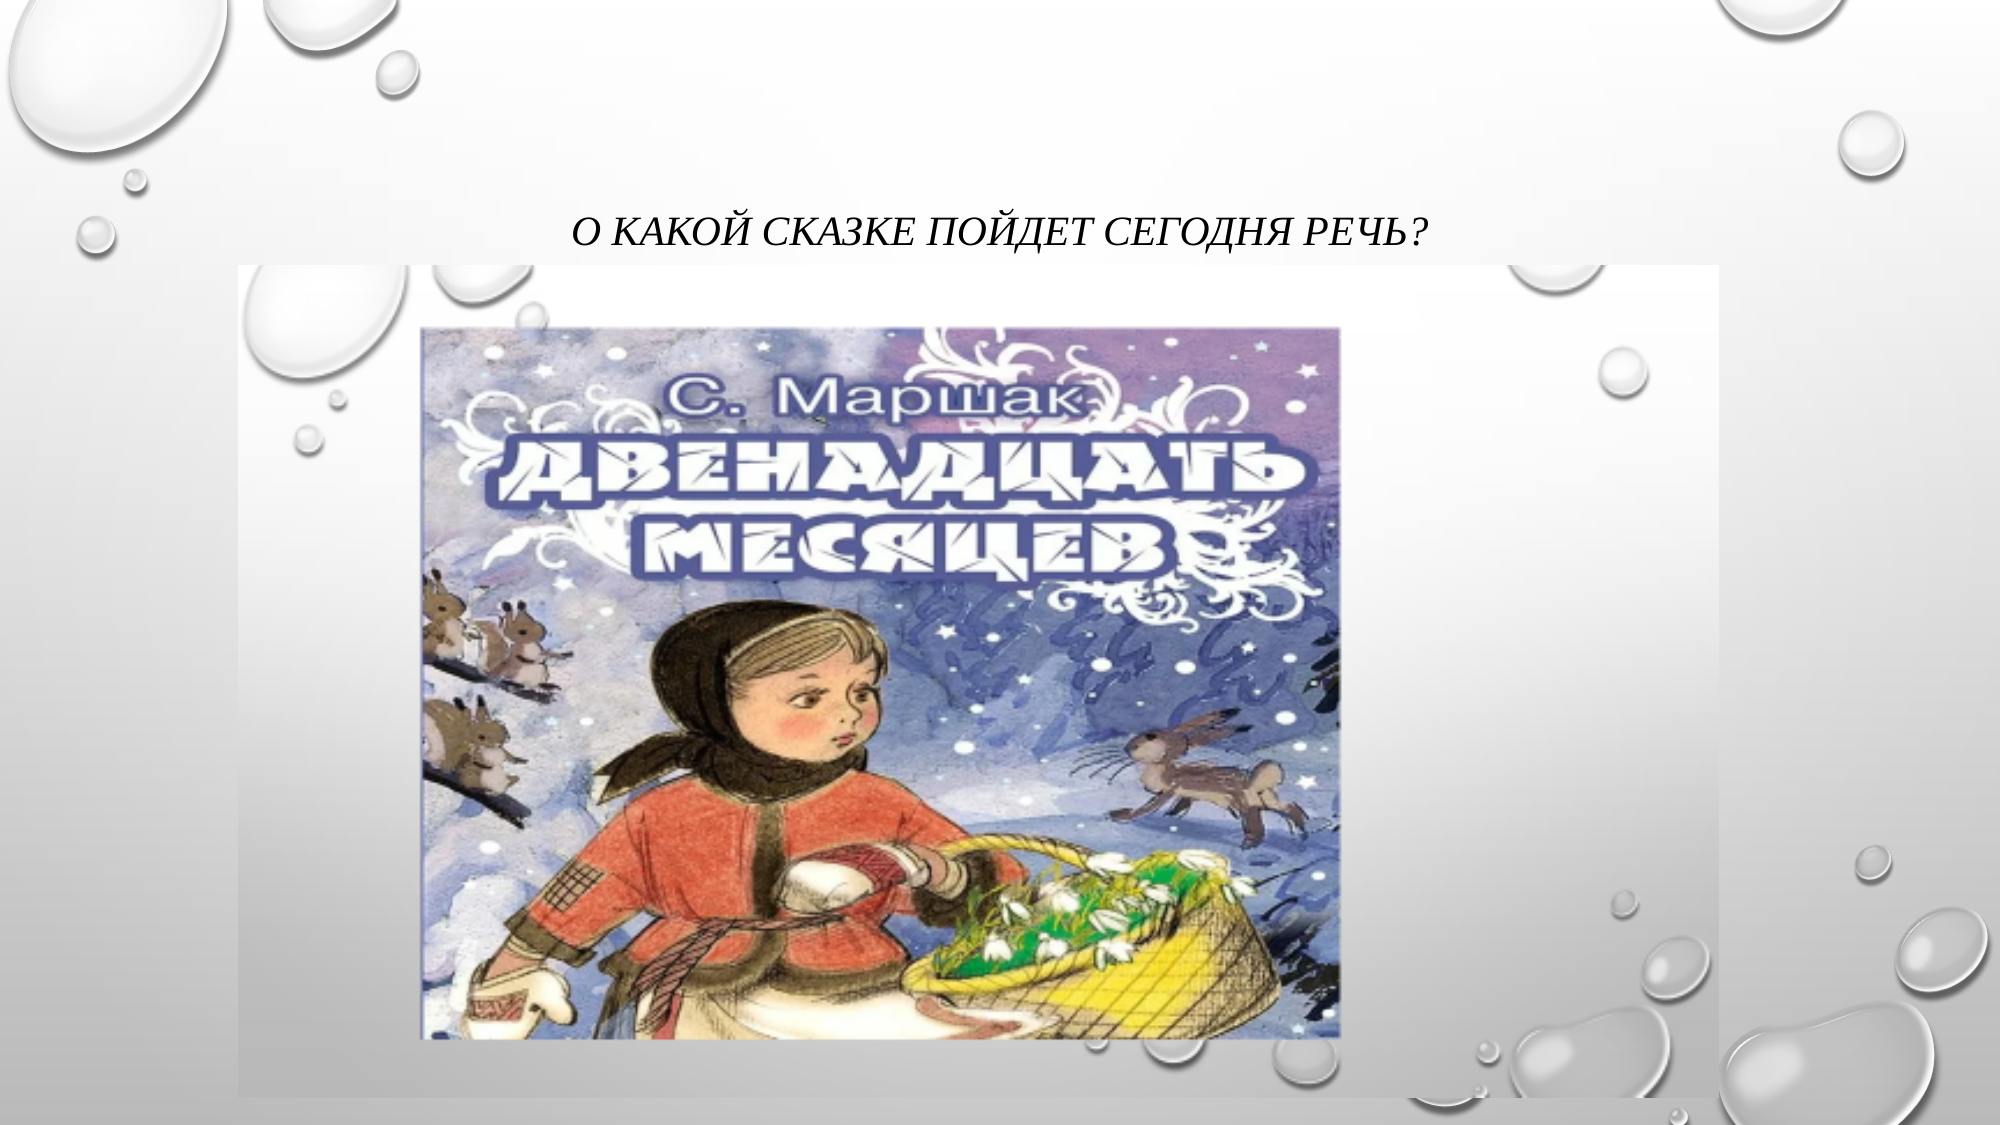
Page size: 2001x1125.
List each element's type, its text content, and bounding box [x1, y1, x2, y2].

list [237, 264, 1719, 1098]
title О какой сказке пойдет сегодня речь? [149, 101, 1851, 364]
picture [0, 0, 2000, 1125]
